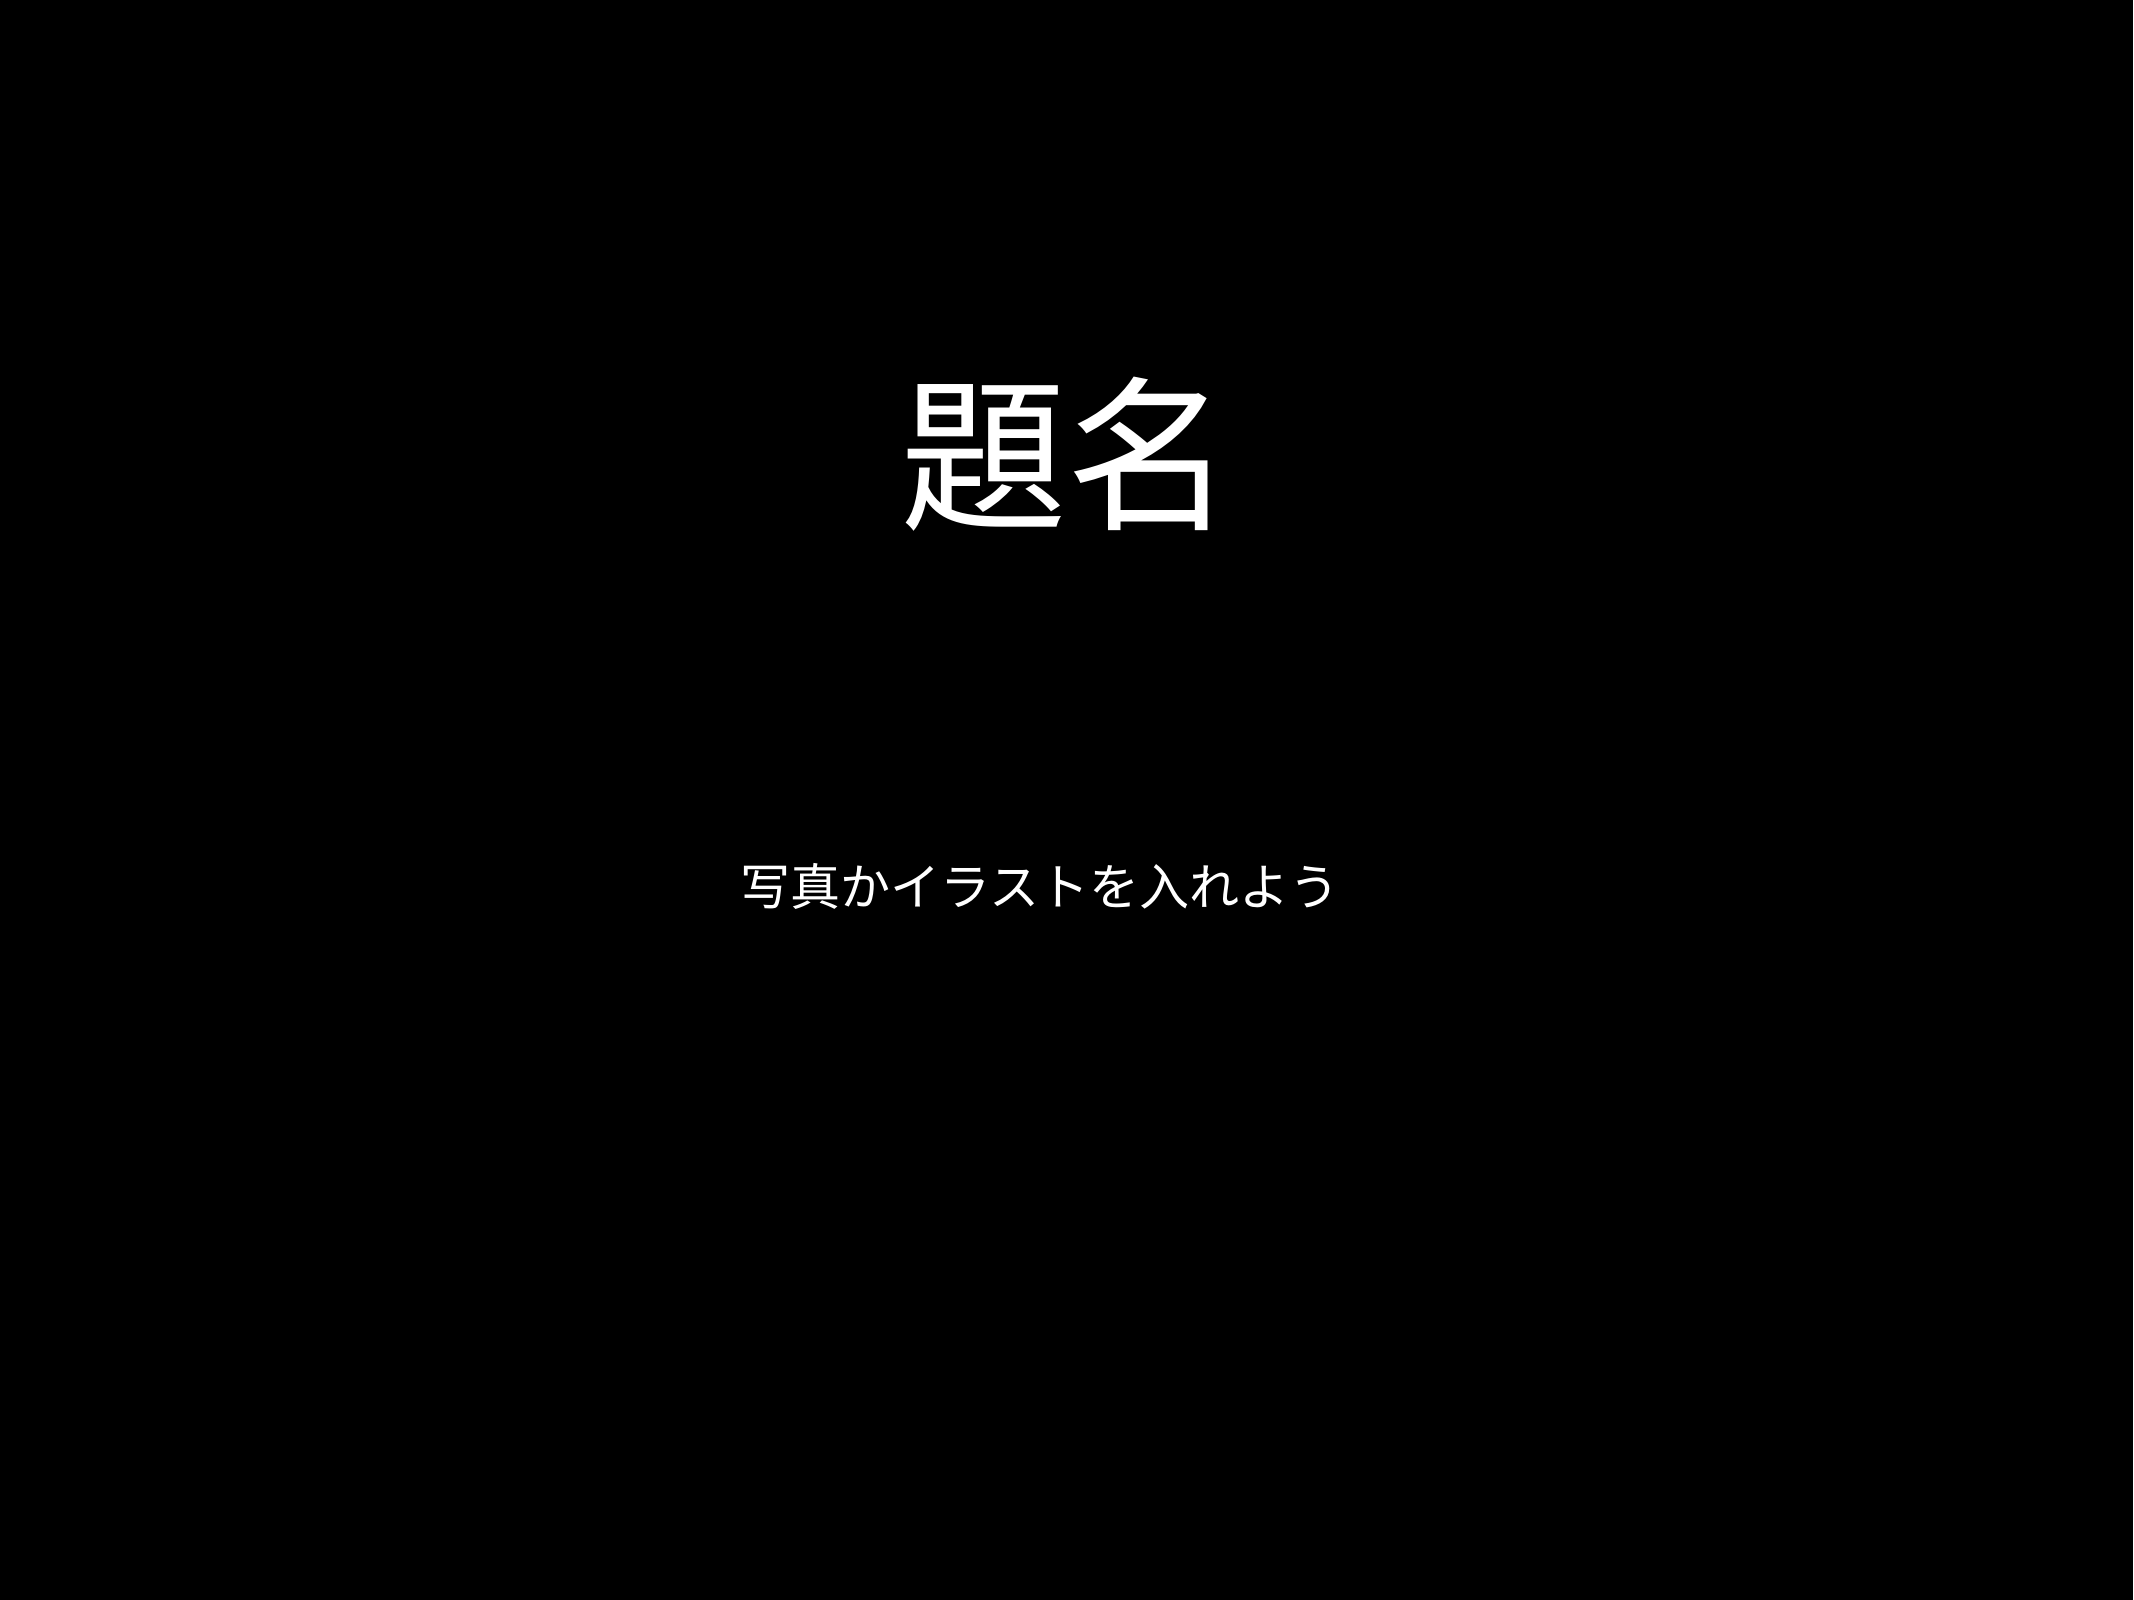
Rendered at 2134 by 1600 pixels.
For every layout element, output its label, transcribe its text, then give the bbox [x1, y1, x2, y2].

text_box 写真かイラストを入れよう [731, 847, 1348, 924]
title 題名 [207, 17, 1926, 561]
